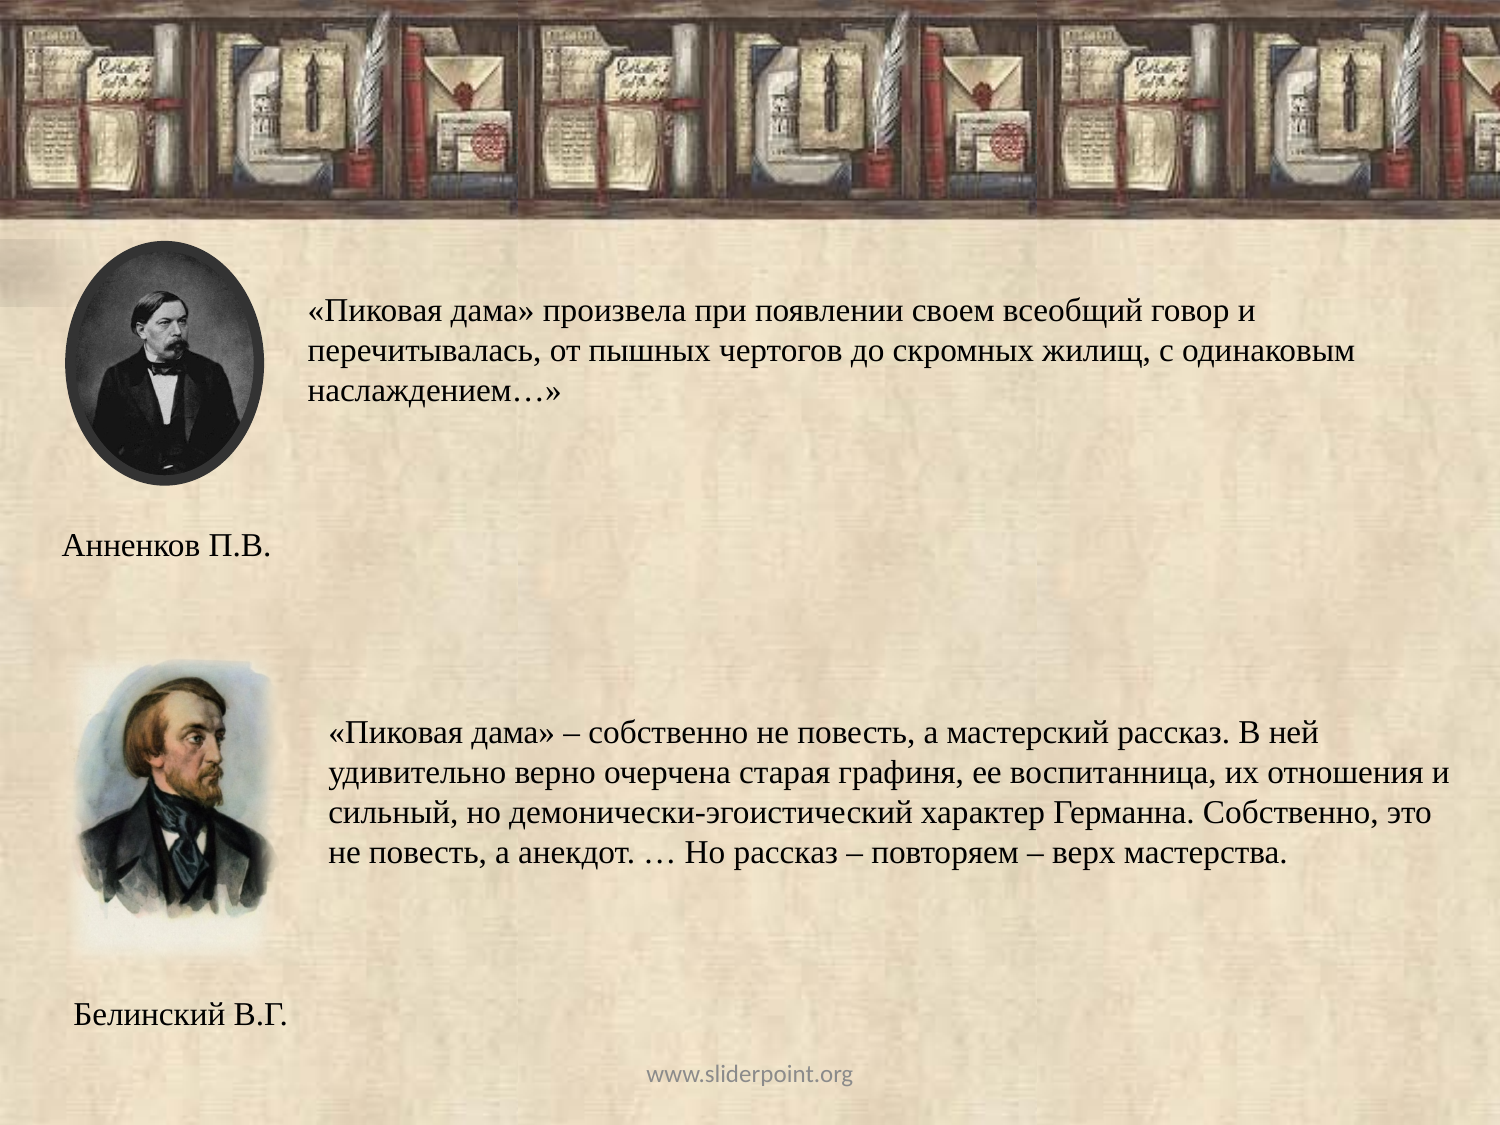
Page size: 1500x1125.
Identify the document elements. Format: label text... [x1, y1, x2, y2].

picture [0, 0, 1500, 1125]
footer www.sliderpoint.org [512, 1042, 988, 1103]
text_box Анненков П.В. [46, 515, 293, 571]
text_box «Пиковая дама» произвела при появлении своем всеобщий говор и перечитывалась, от пышных чертогов до скромных жилищ, с одинаковым наслаждением…» [292, 281, 1430, 416]
text_box Белинский В.Г. [58, 984, 308, 1039]
text_box «Пиковая дама» – собственно не повесть, а мастерский рассказ. В ней удивительно верно очерчена старая графиня, ее воспитанница, их отношения и сильный, но демонически-эгоистический характер Германна. Собственно, это не повесть, а анекдот. … Но рассказ – повторяем – верх мастерства. [313, 703, 1475, 878]
